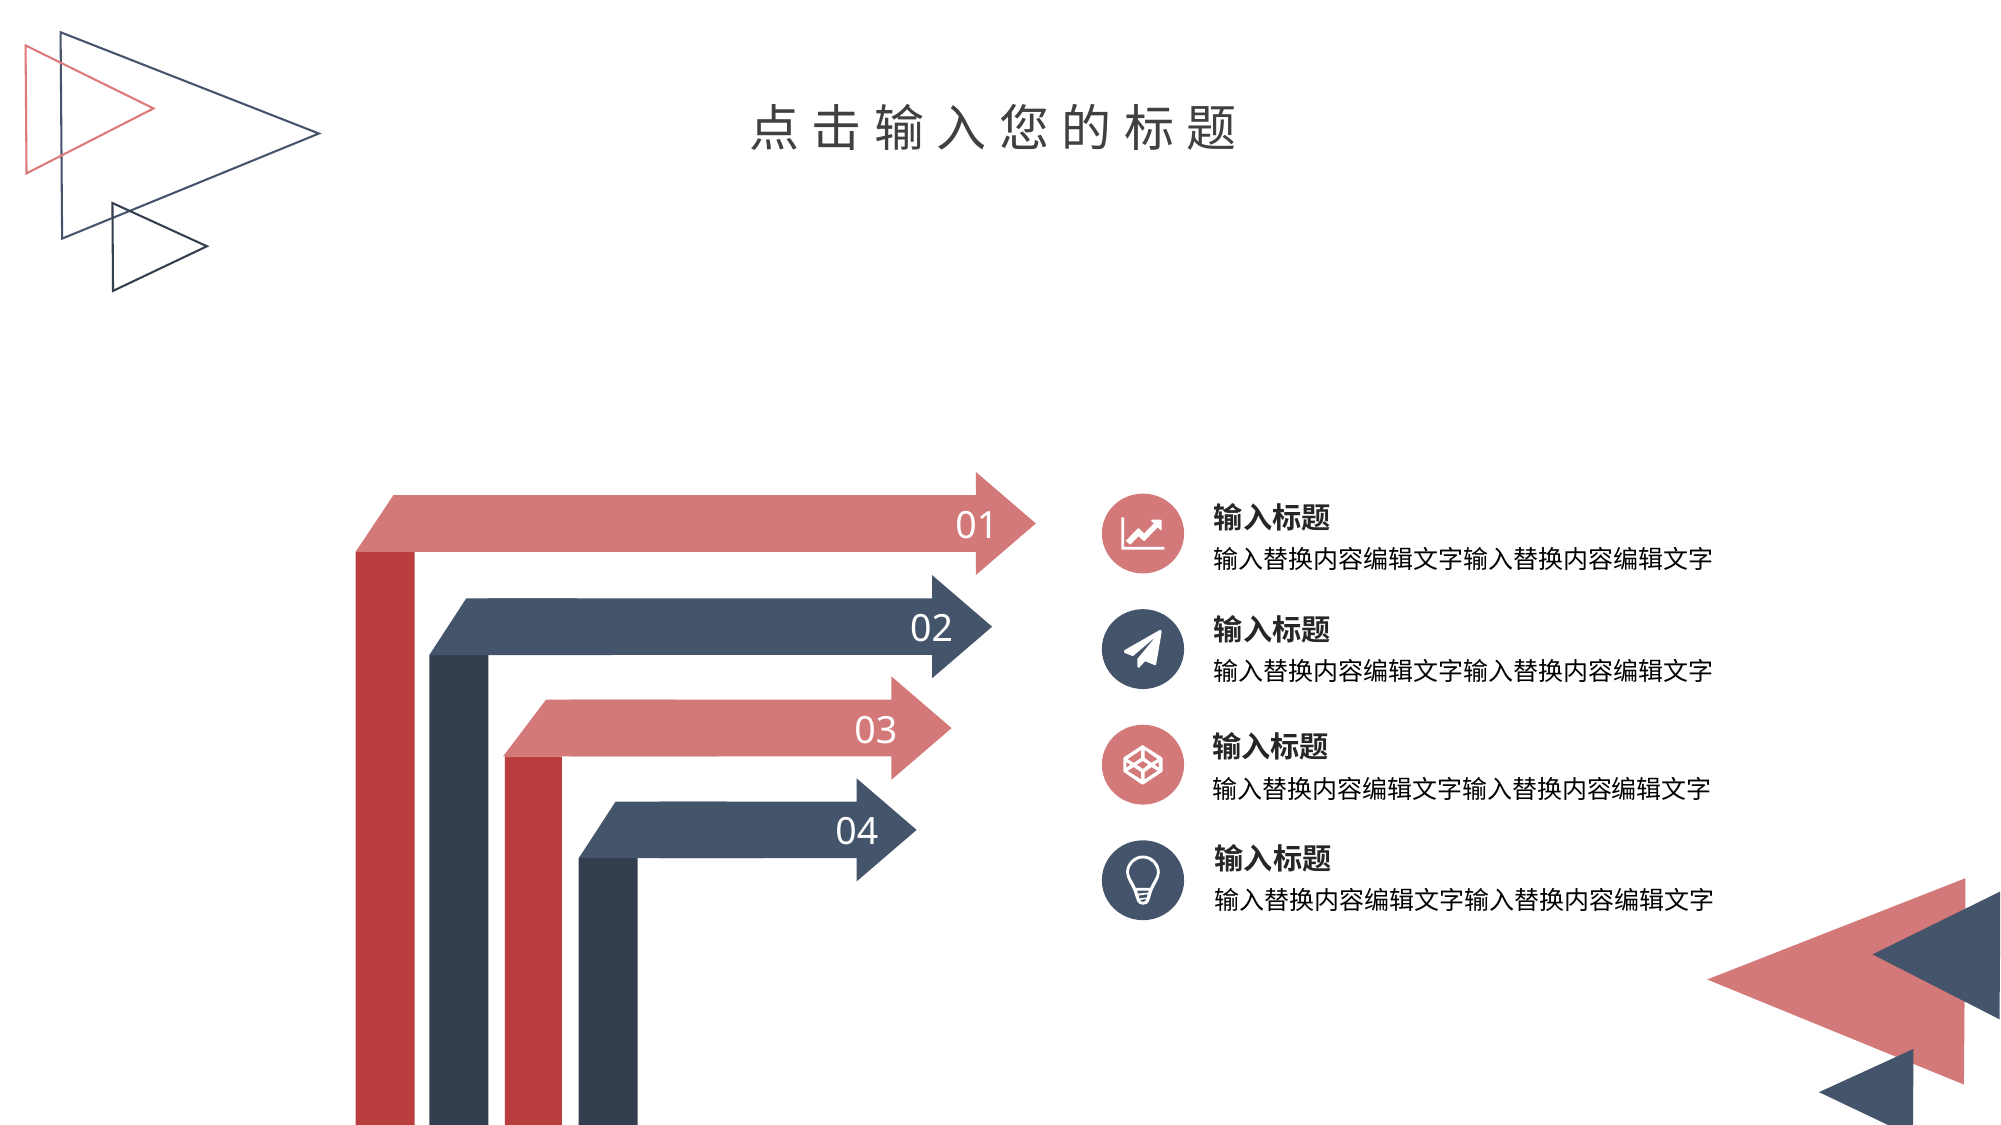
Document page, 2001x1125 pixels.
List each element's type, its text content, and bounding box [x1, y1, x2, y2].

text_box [1101, 724, 1185, 805]
text_box 输入替换内容编辑文字输入替换内容编辑文字 [1197, 759, 1820, 811]
text_box 输入标题 [1197, 711, 1502, 759]
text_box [1101, 840, 1185, 921]
text_box [578, 882, 639, 1125]
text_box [578, 778, 917, 882]
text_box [355, 471, 1036, 576]
text_box 点击输入您的标题 [685, 96, 1301, 157]
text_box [429, 575, 993, 679]
text_box 输入标题 [1199, 822, 1505, 870]
text_box 输入替换内容编辑文字输入替换内容编辑文字 [1199, 870, 1822, 922]
text_box 输入标题 [1199, 593, 1504, 642]
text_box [503, 676, 952, 780]
text_box 输入替换内容编辑文字输入替换内容编辑文字 [1199, 530, 1821, 582]
text_box 输入替换内容编辑文字输入替换内容编辑文字 [1199, 642, 1821, 693]
text_box [355, 576, 416, 1125]
text_box [428, 654, 489, 1125]
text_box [1101, 609, 1185, 690]
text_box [1101, 493, 1185, 574]
text_box 输入标题 [1199, 482, 1504, 530]
text_box [504, 780, 563, 1125]
